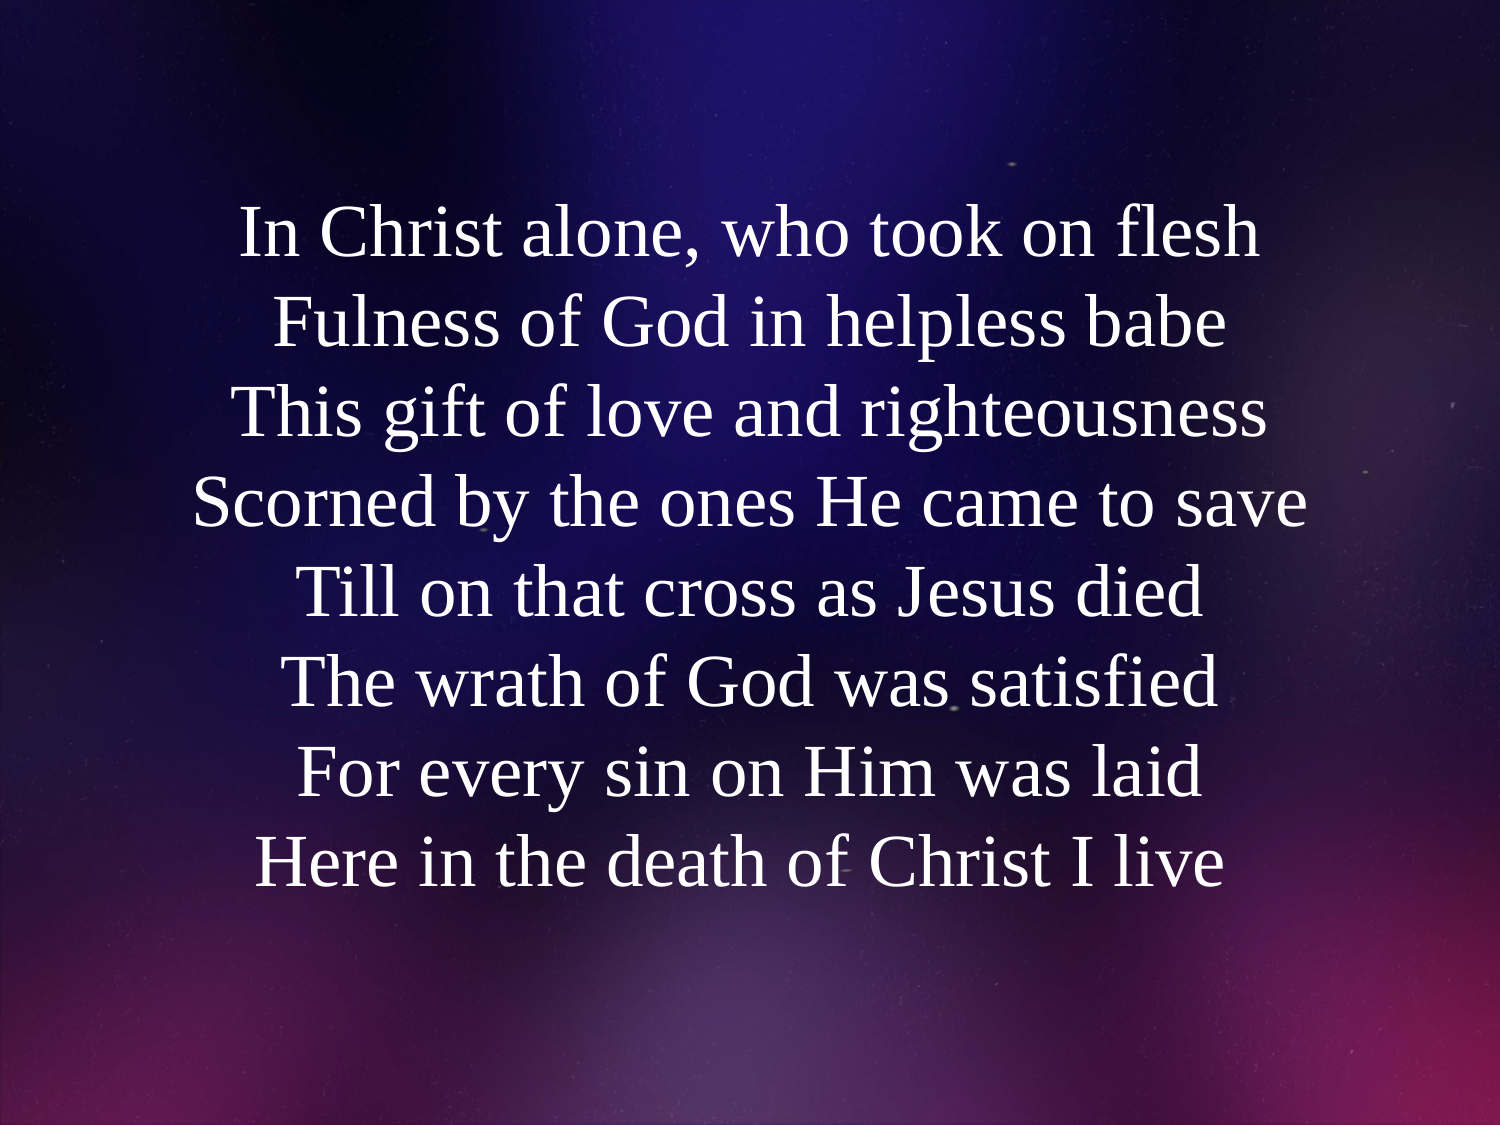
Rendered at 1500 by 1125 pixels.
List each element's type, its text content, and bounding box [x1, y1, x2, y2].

title In Christ alone, who took on flesh Fulness of God in helpless babe This gift of love and righteousness Scorned by the ones He came to save Till on that cross as Jesus died The wrath of God was satisfied For every sin on Him was laid Here in the death of Christ I live [37, 537, 1463, 725]
picture [0, 0, 1500, 1125]
